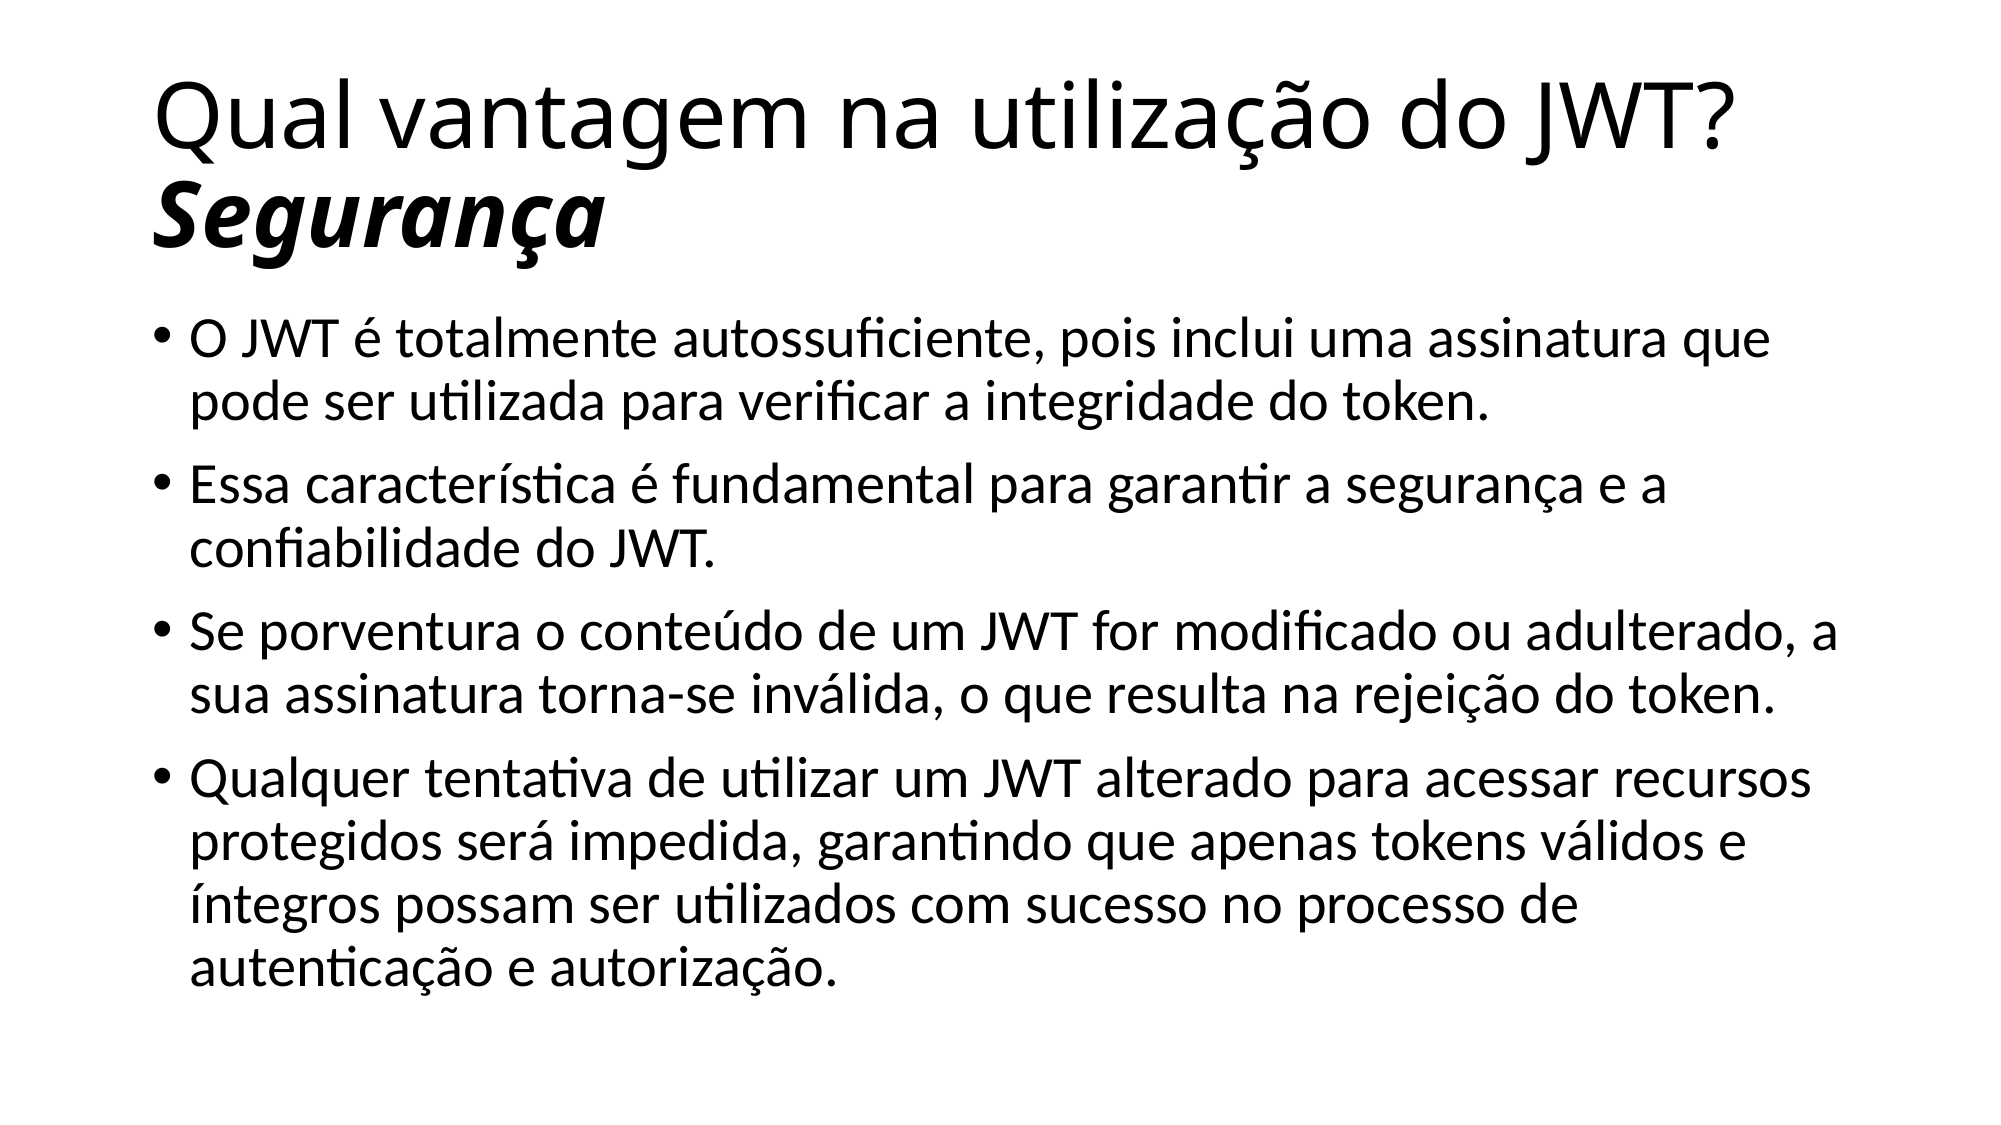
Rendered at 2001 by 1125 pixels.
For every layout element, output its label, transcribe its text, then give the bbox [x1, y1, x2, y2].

title Qual vantagem na utilização do JWT? Segurança [137, 59, 1863, 278]
list O JWT é totalmente autossuficiente, pois inclui uma assinatura que pode ser utilizada para verificar a integridade do token. Essa característica é fundamental para garantir a segurança e a confiabilidade do JWT. Se porventura o conteúdo de um JWT for modificado ou adulterado, a sua assinatura torna-se inválida, o que resulta na rejeição do token. Qualquer tentativa de utilizar um JWT alterado para acessar recursos protegidos será impedida, garantindo que apenas tokens válidos e íntegros possam ser utilizados com sucesso no processo de autenticação e autorização. [137, 299, 1863, 1014]
